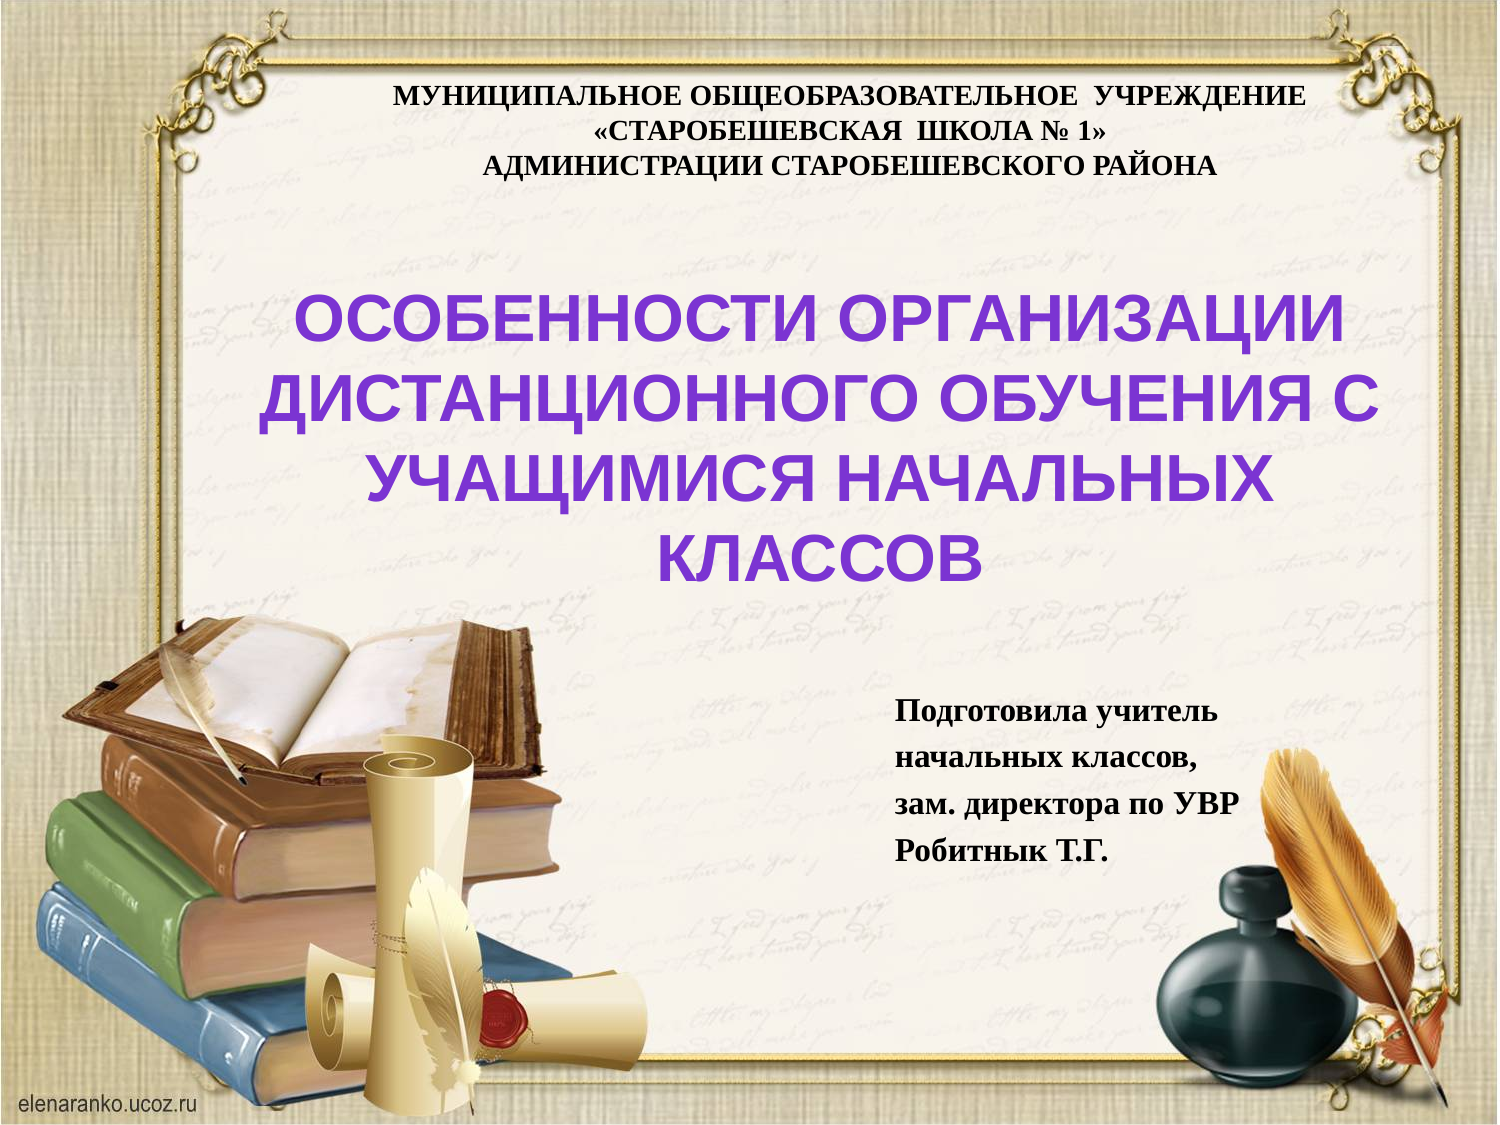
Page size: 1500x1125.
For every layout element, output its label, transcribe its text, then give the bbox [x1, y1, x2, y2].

picture [0, 0, 1500, 1125]
text_box МУНИЦИПАЛЬНОЕ ОБЩЕОБРАЗОВАТЕЛЬНОЕ УЧРЕЖДЕНИЕ «СТАРОБЕШЕВСКАЯ ШКОЛА № 1» АДМИНИСТРАЦИИ СТАРОБЕШЕВСКОГО РАЙОНА [378, 69, 1323, 234]
subtitle Подготовила учитель начальных классов, зам. директора по УВР Робитнык Т.Г. [879, 680, 1388, 969]
title Особенности организации дистанционного обучения с учащимися начальных классов [183, 314, 1458, 556]
